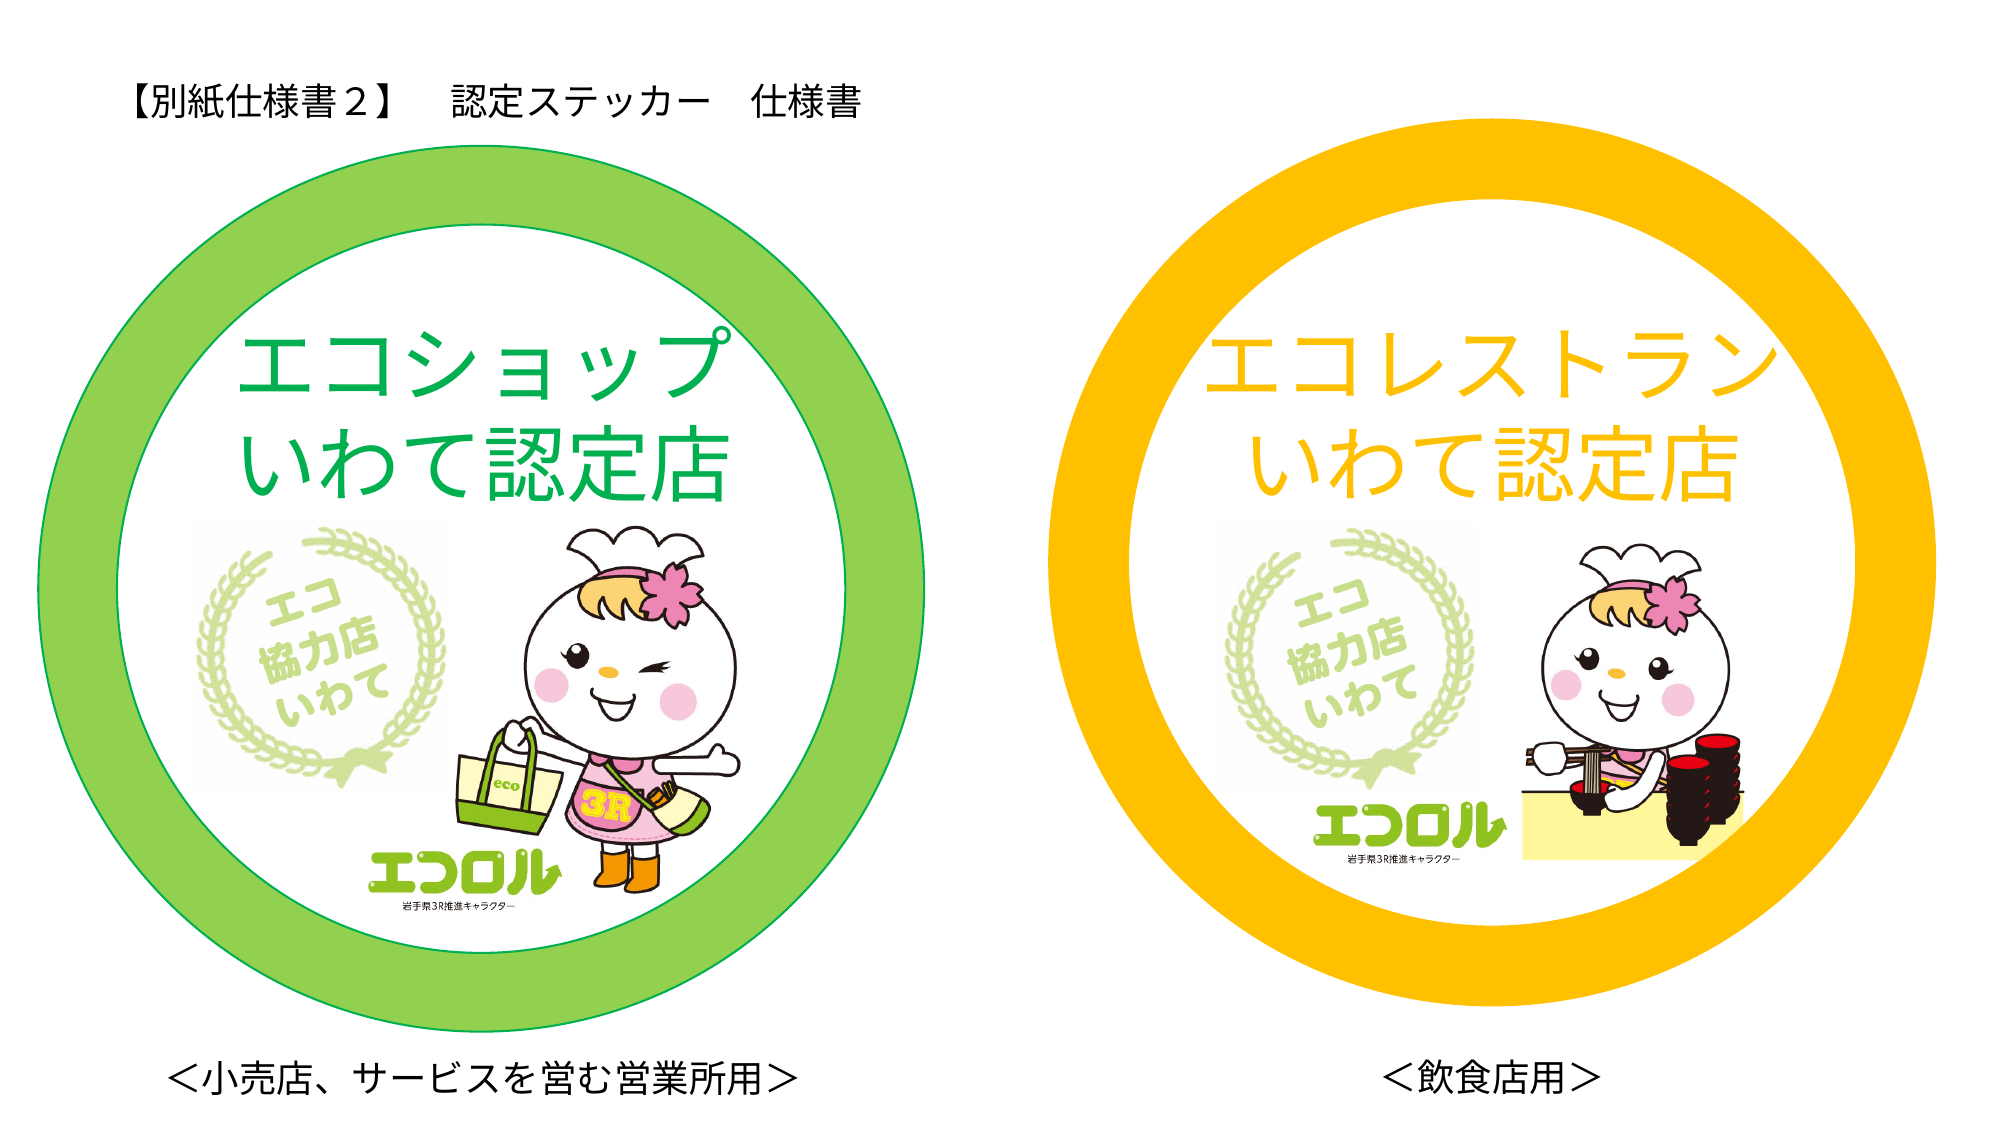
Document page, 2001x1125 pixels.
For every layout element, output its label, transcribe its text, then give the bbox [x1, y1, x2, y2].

picture [189, 481, 764, 918]
text_box 【別紙仕様書２】 認定ステッカー 仕様書 [98, 70, 925, 131]
picture [1217, 522, 1478, 792]
picture [1305, 505, 1783, 893]
text_box エコショップいわて認定店 [202, 304, 764, 520]
text_box [37, 144, 926, 1033]
footer [662, 1042, 1338, 1103]
text_box ＜小売店、サービスを営む営業所用＞ [139, 1047, 827, 1108]
text_box エコレストランいわて認定店 [1174, 304, 1811, 520]
text_box [1048, 118, 1937, 1007]
text_box ＜飲食店用＞ [1148, 1046, 1836, 1106]
